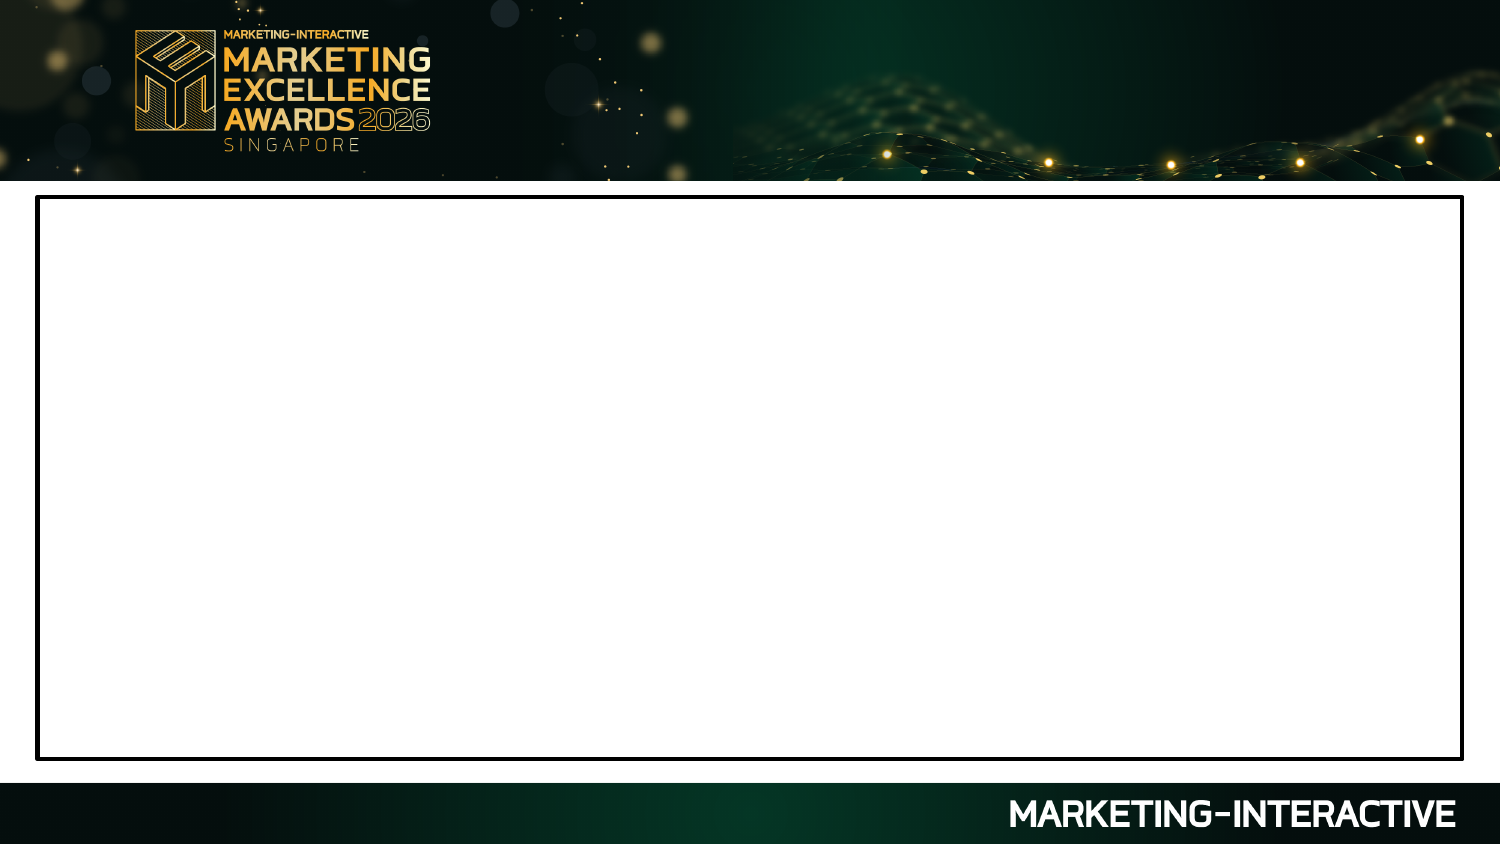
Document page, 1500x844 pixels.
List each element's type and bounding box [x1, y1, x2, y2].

picture [0, 0, 1500, 844]
text_box [35, 195, 1464, 761]
